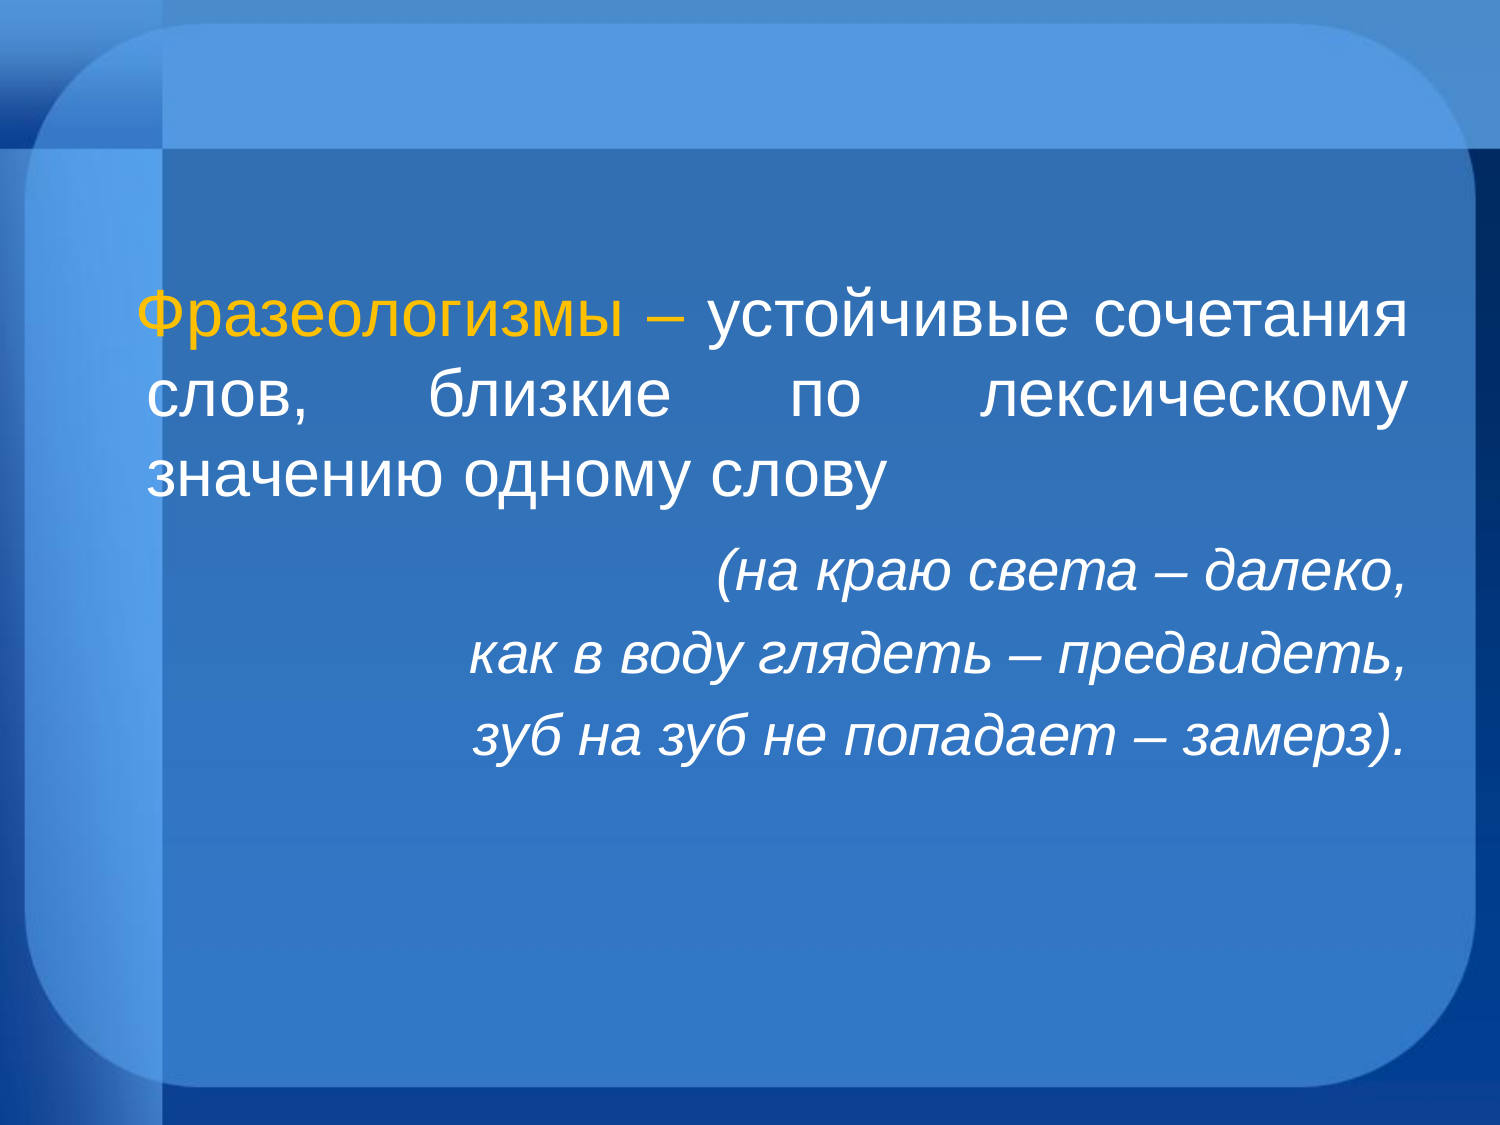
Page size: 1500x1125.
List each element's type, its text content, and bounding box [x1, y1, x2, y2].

picture [0, 0, 1500, 1125]
list Фразеологизмы – устойчивые сочетания слов, близкие по лексическому значению одному слову (на краю света – далеко, как в воду глядеть – предвидеть, зуб на зуб не попадает – замерз). [74, 262, 1426, 1006]
